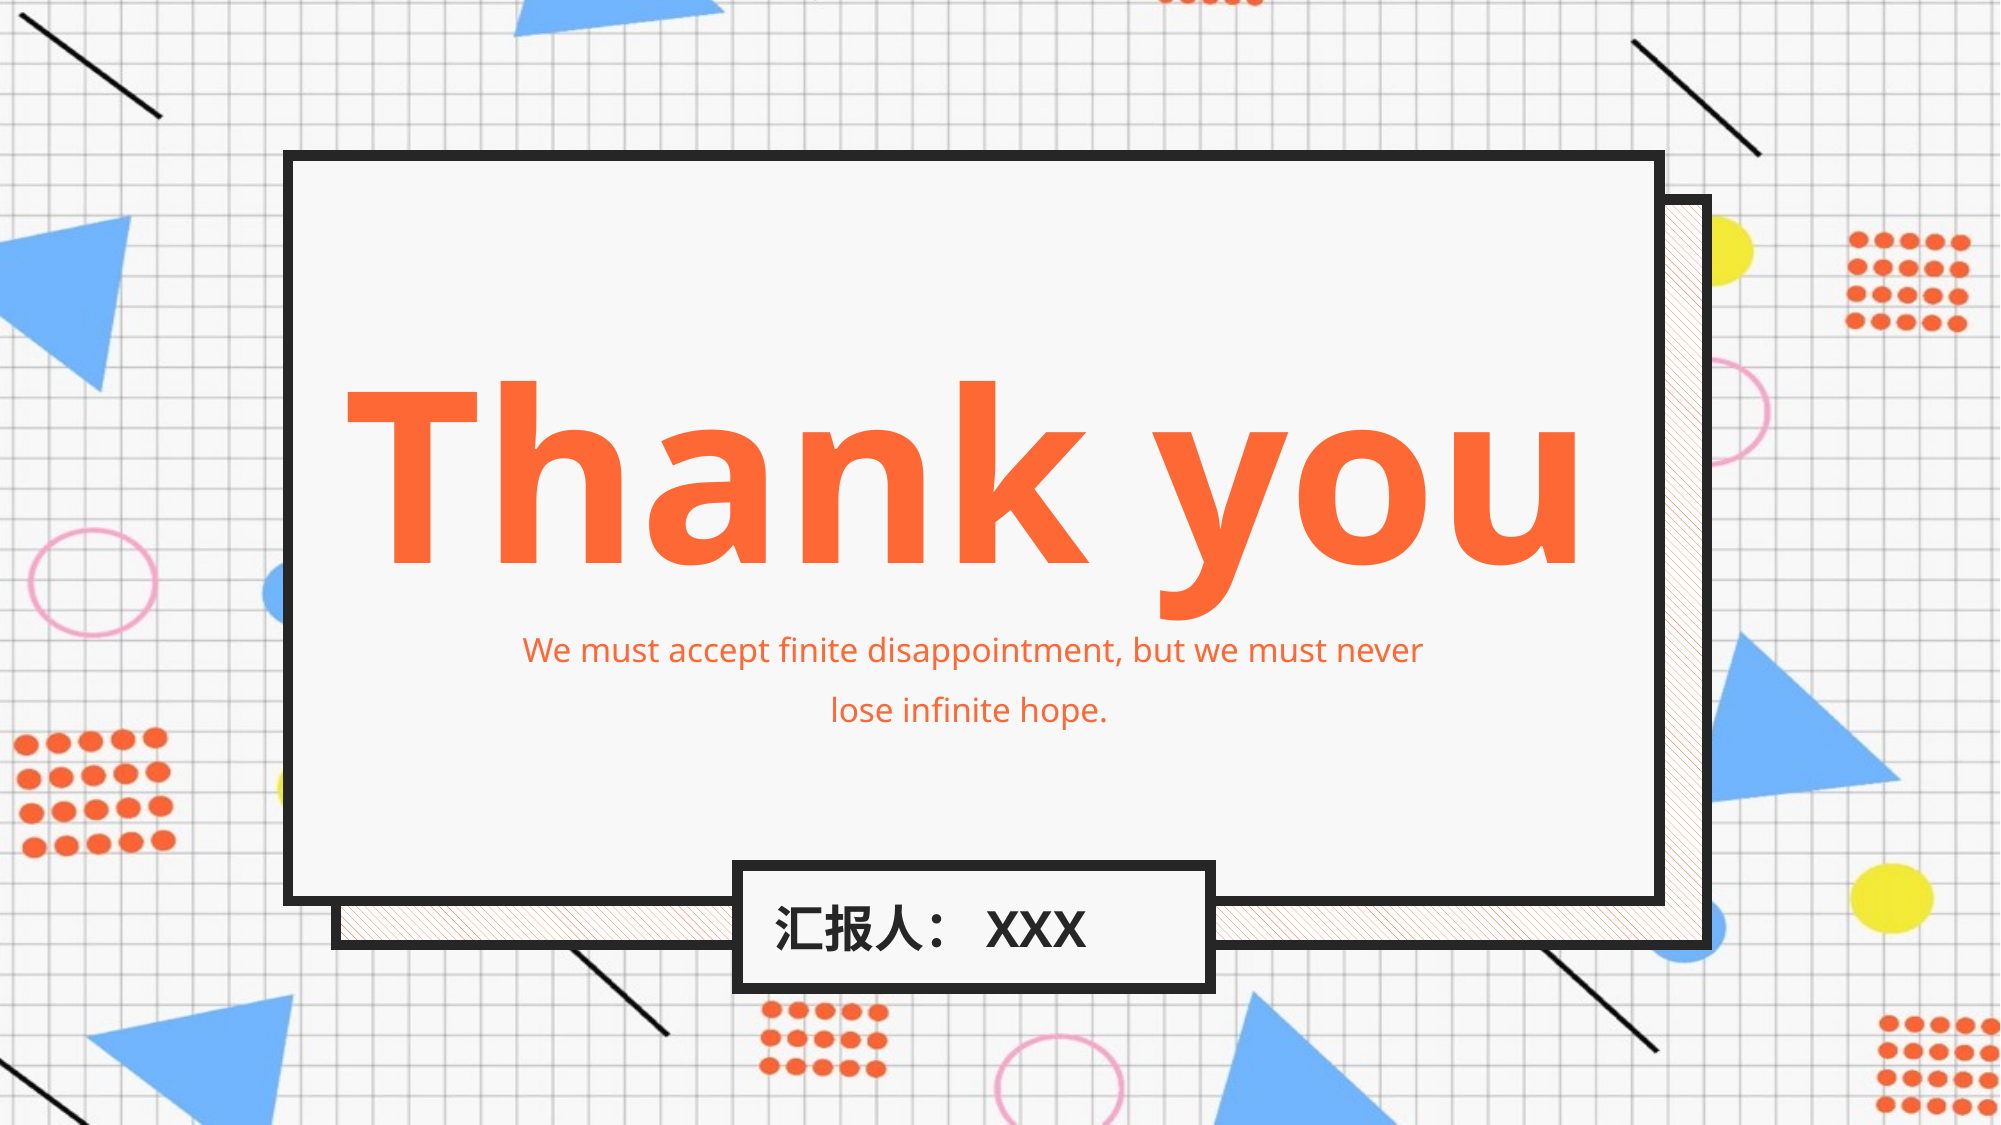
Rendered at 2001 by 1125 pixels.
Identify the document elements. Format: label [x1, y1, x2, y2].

picture [0, 0, 2001, 1125]
text_box [737, 865, 1211, 989]
text_box [288, 155, 1708, 945]
